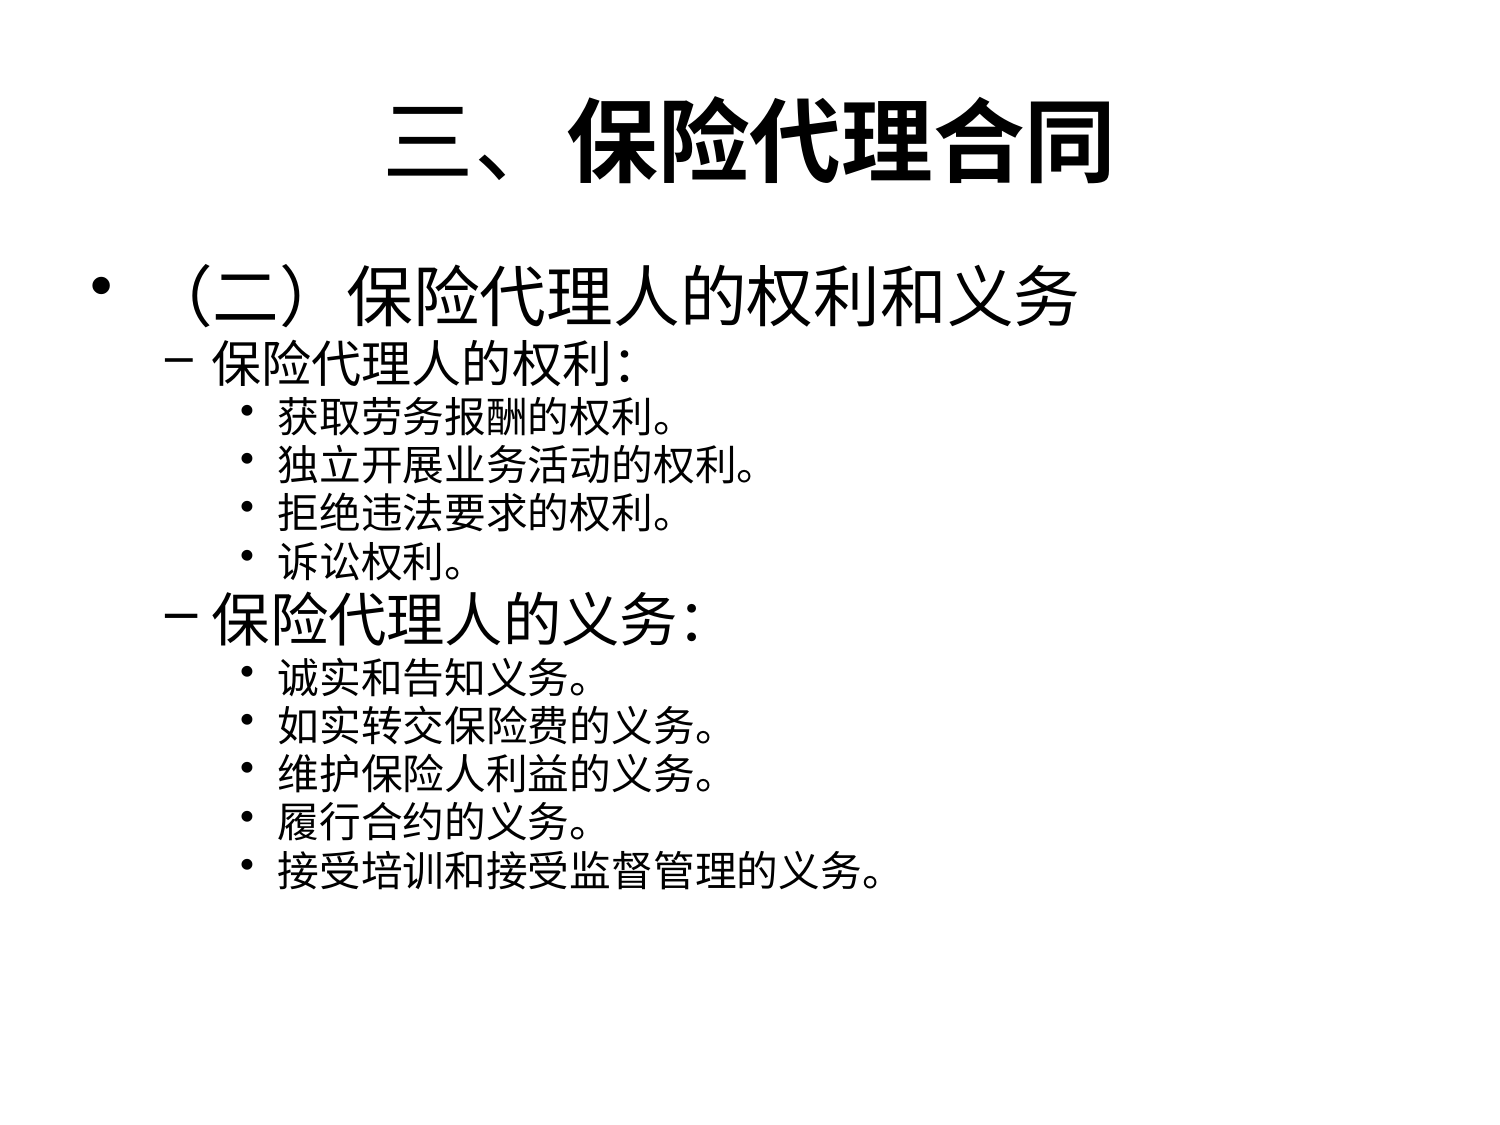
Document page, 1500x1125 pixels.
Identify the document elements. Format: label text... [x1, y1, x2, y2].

title 三、保险代理合同 [75, 45, 1425, 233]
list （二）保险代理人的权利和义务 保险代理人的权利： 获取劳务报酬的权利。 独立开展业务活动的权利。 拒绝违法要求的权利。 诉讼权利。 保险代理人的义务： 诚实和告知义务。 如实转交保险费的义务。 维护保险人利益的义务。 履行合约的义务。 接受培训和接受监督管理的义务。 [75, 262, 1425, 1005]
